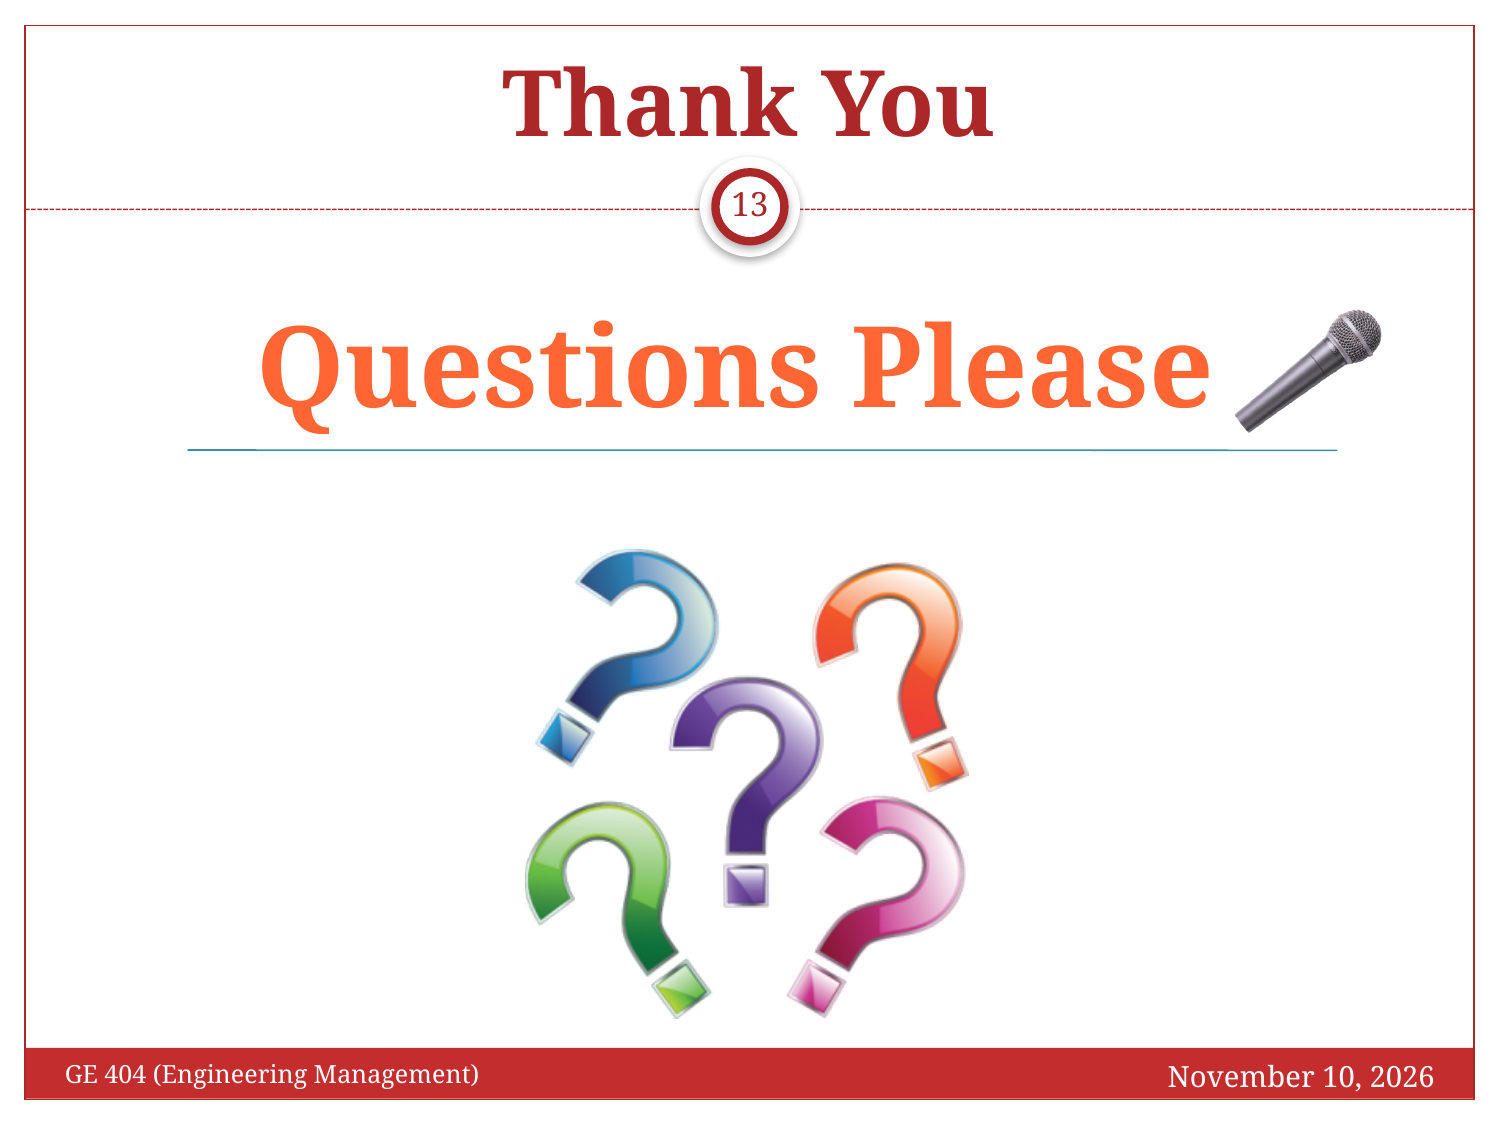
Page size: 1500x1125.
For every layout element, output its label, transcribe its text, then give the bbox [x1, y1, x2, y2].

footer GE 404 (Engineering Management) [50, 1051, 638, 1112]
picture [1224, 299, 1391, 443]
slide_number 13 [712, 169, 788, 243]
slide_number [950, 1050, 1450, 1111]
title Thank You [49, 37, 1450, 163]
picture [524, 549, 969, 1019]
text_box Questions Please [241, 287, 1230, 438]
